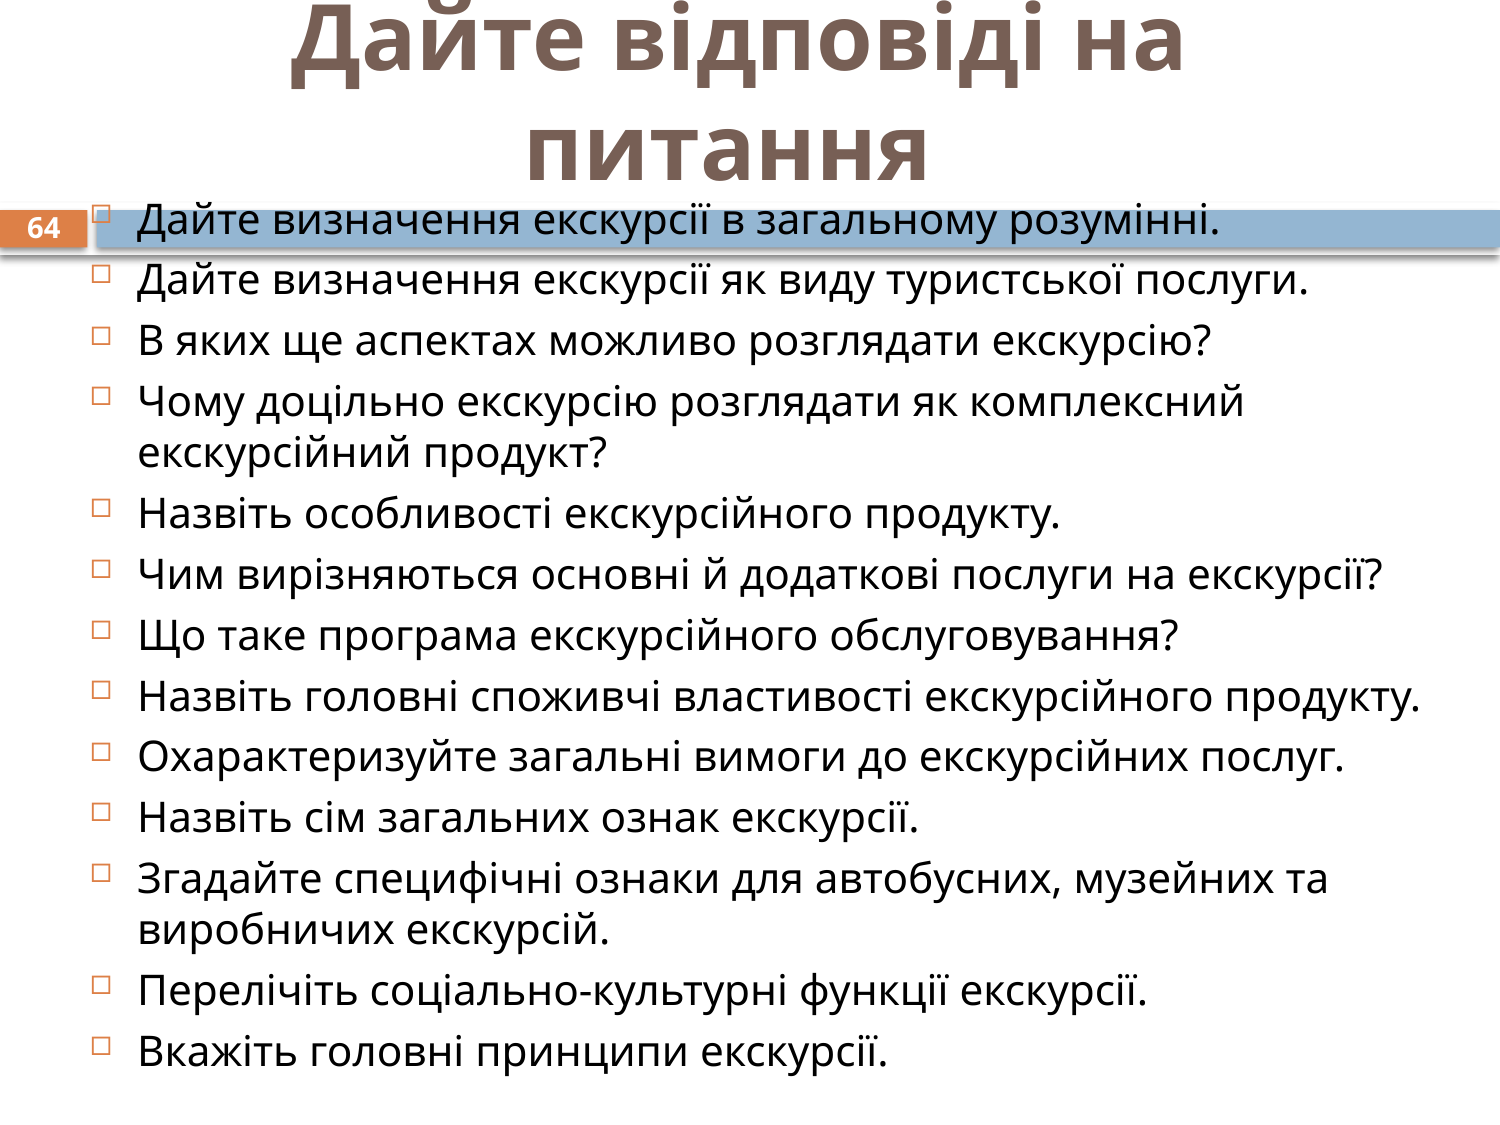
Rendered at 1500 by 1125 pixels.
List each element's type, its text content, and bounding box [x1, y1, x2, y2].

list Дайте визначення екскурсії в загальному розумінні. Дайте визначення екскурсії як виду туристської послуги. В яких ще аспектах можливо розглядати екскурсію? Чому доцільно екскурсію розглядати як комплексний екскурсійний продукт? Назвіть особливості екскурсійного продукту. Чим вирізняються основні й додаткові послуги на екскурсії? Що таке програма екскурсійного обслуговування? Назвіть головні споживчі властивості екскурсійного продукту. Охарактеризуйте загальні вимоги до екскурсійних послуг. Назвіть сім загальних ознак екскурсії. Згадайте специфічні ознаки для автобусних, музейних та виробничих екскурсій. Перелічіть соціально-культурні функції екскурсії. Вкажіть головні принципи екскурсії. [75, 184, 1447, 1106]
slide_number 64 [0, 208, 88, 249]
title Дайте відповіді на питання [64, 7, 1415, 170]
